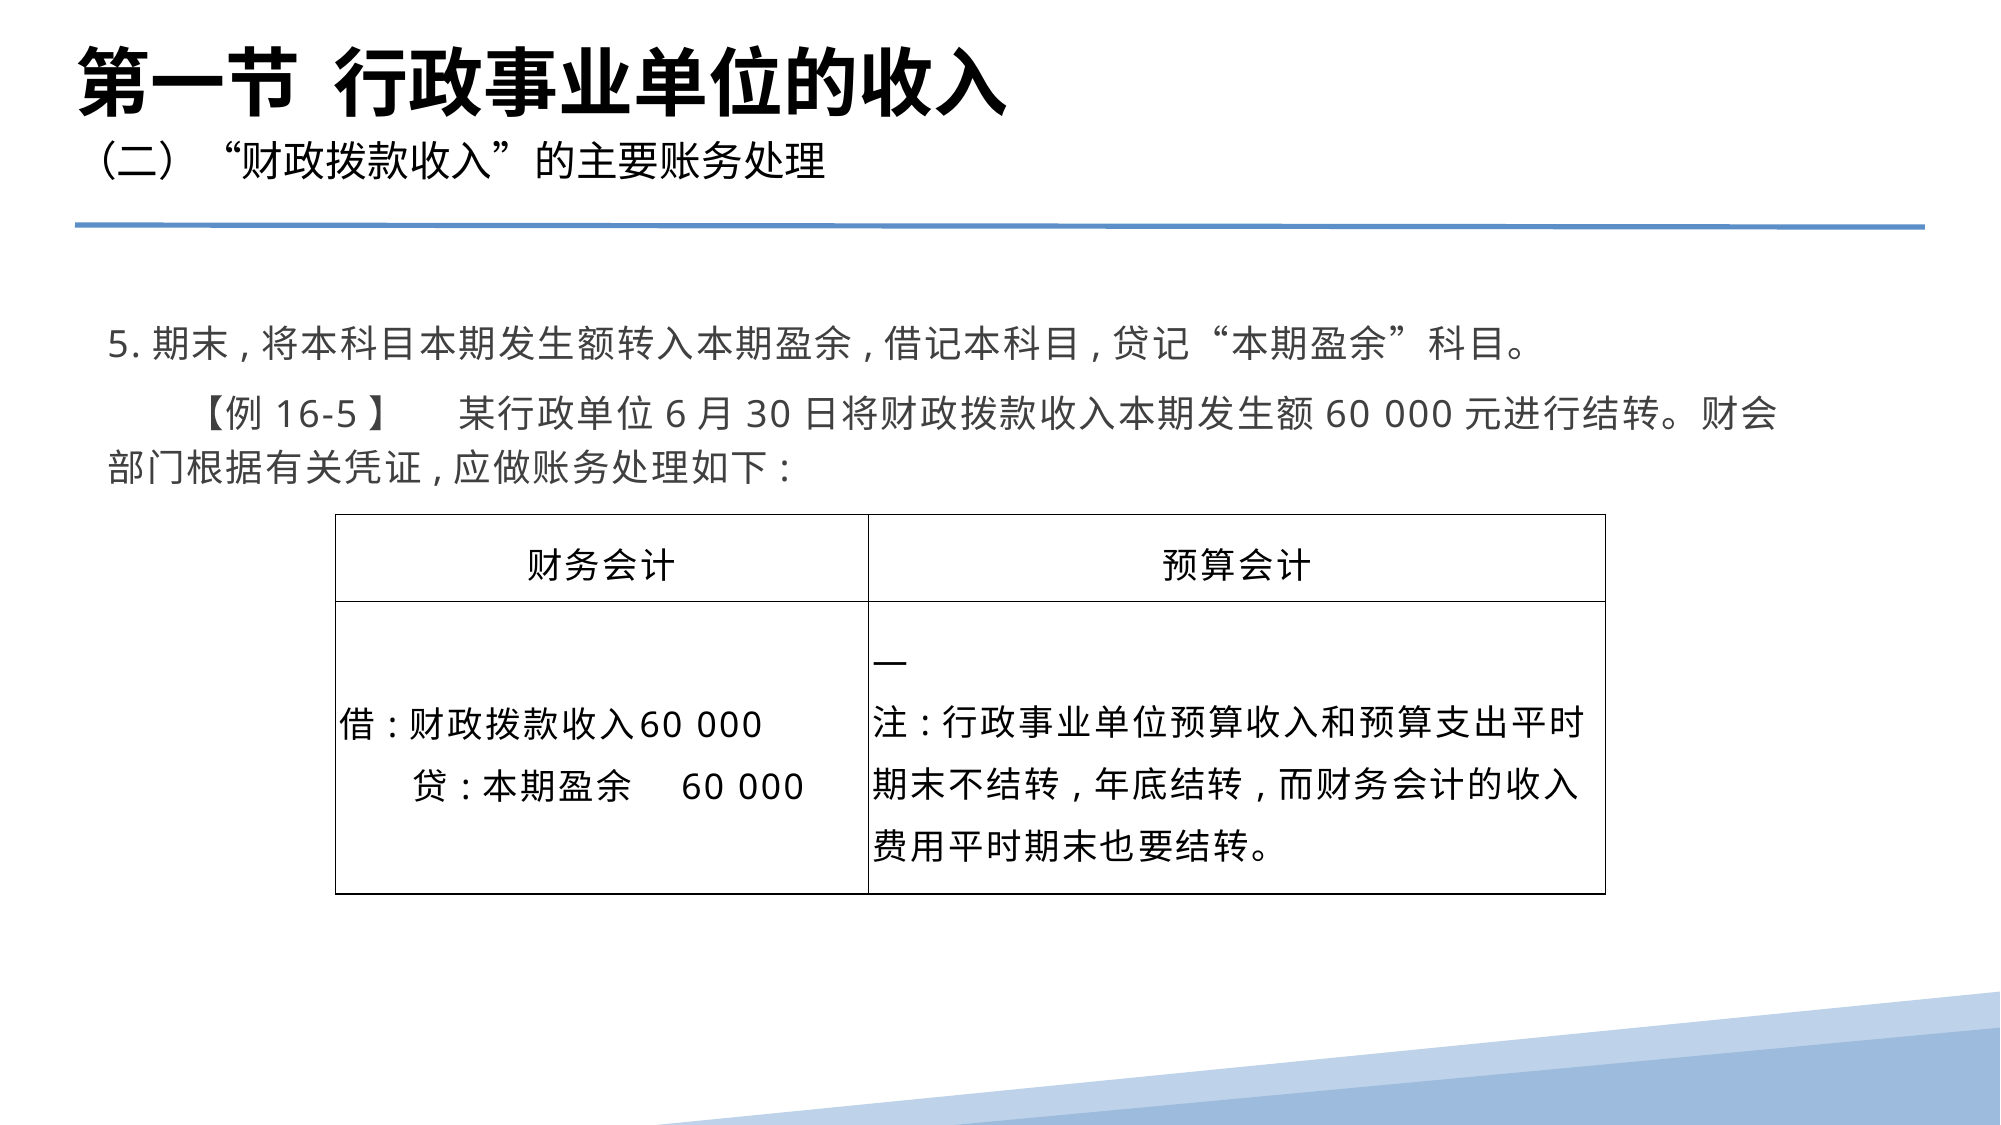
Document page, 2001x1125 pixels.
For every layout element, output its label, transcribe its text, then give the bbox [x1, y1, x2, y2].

table_header 财务会计 [336, 515, 868, 601]
text_box （二）“财政拨款收入”的主要账务处理 [75, 124, 1925, 200]
text_box 第一节 行政事业单位的收入 [75, 24, 1925, 124]
table_header 预算会计 [869, 515, 1605, 601]
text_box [74, 224, 1925, 228]
table_cell 借:财政拨款收入 60 000 贷:本期盈余 60 000 [336, 602, 868, 893]
text_box 5.期末,将本科目本期发生额转入本期盈余,借记本科目,贷记“本期盈余”科目。 【例16-5】 某行政单位6月30日将财政拨款收入本期发生额60 000元进行结转。财会部门根据有关凭证,应做账务处理如下: [97, 252, 1803, 548]
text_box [656, 991, 2000, 1125]
table_cell — 注:行政事业单位预算收入和预算支出平时期末不结转,年底结转,而财务会计的收入费用平时期末也要结转。 [869, 602, 1605, 893]
